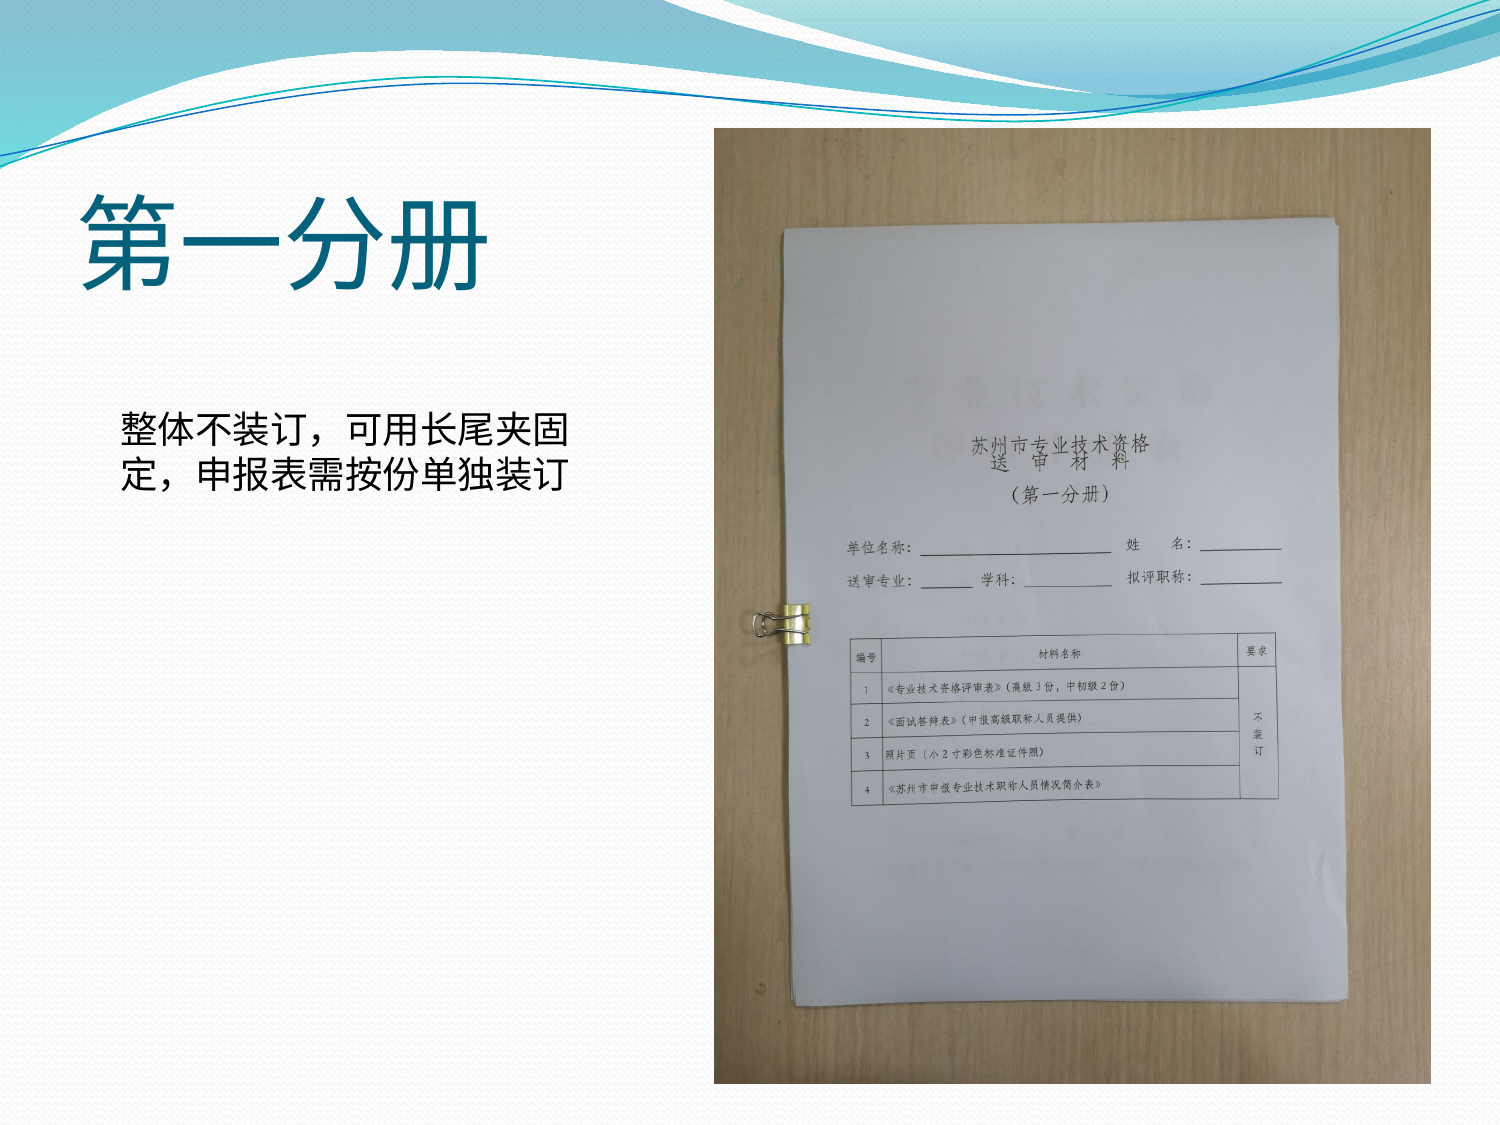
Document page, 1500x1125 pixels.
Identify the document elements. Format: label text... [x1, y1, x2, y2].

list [714, 128, 1431, 1084]
title 第一分册 [75, 115, 1425, 303]
text_box 整体不装订，可用长尾夹固定，申报表需按份单独装订 [105, 398, 622, 504]
